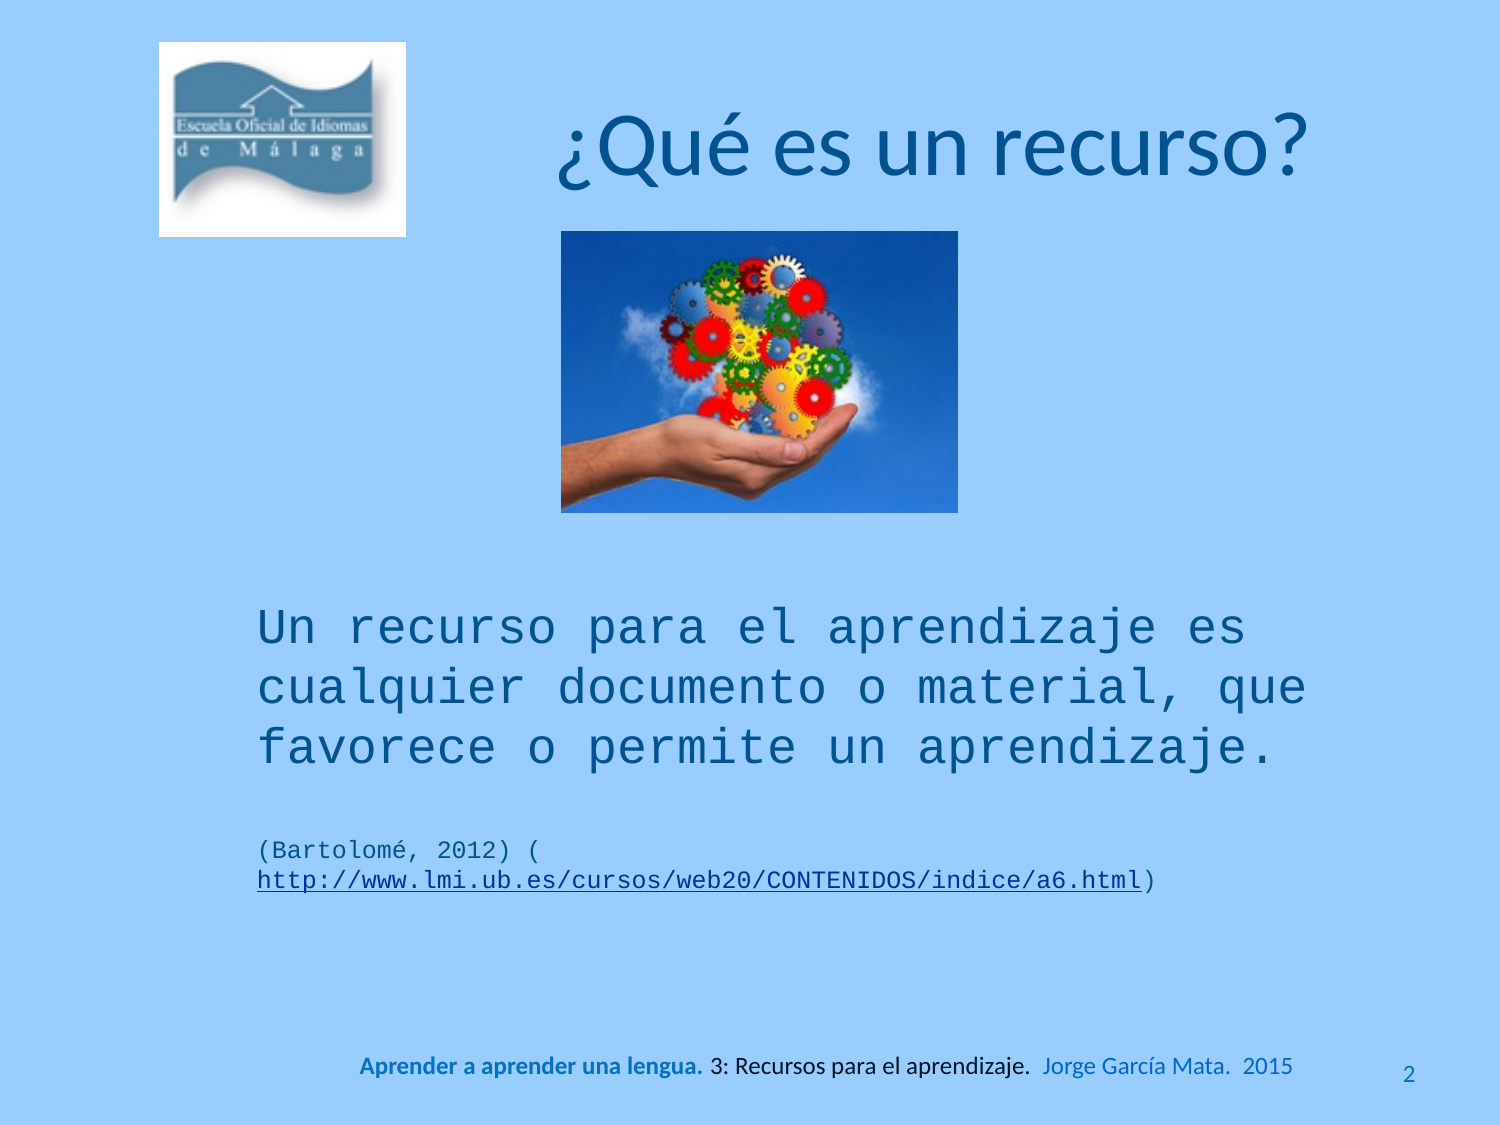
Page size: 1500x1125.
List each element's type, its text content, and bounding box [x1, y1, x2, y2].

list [159, 42, 406, 237]
text_box Un recurso para el aprendizaje es cualquier documento o material, que favorece o permite un aprendizaje. (Bartolomé, 2012) (http://www.lmi.ub.es/cursos/web20/CONTENIDOS/indice/a6.html) [242, 586, 1329, 961]
picture [560, 231, 959, 514]
footer Aprender a aprender una lengua. 3: Recursos para el aprendizaje. Jorge García Mata. 2015 [336, 1046, 1317, 1083]
slide_number 2 [1387, 1042, 1425, 1103]
title ¿Qué es un recurso? [442, 45, 1425, 233]
